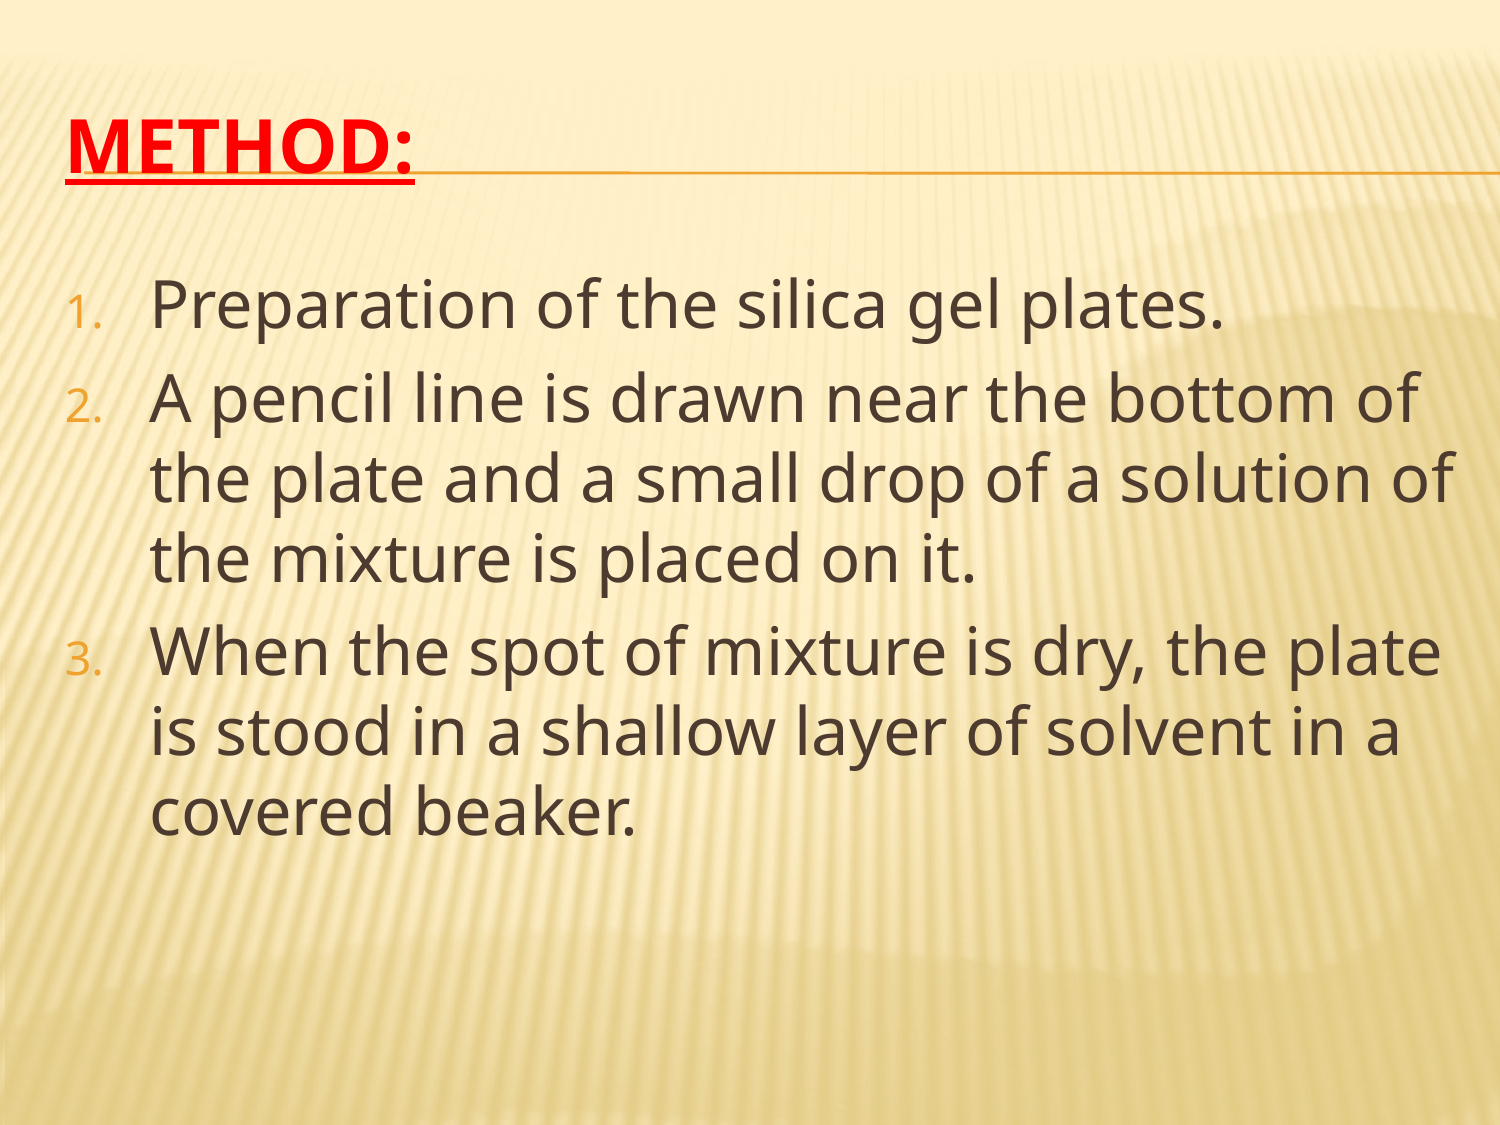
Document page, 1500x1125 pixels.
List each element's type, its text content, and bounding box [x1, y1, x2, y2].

title Method: [50, 75, 1475, 213]
list Preparation of the silica gel plates. A pencil line is drawn near the bottom of the plate and a small drop of a solution of the mixture is placed on it. When the spot of mixture is dry, the plate is stood in a shallow layer of solvent in a covered beaker. [50, 254, 1475, 998]
